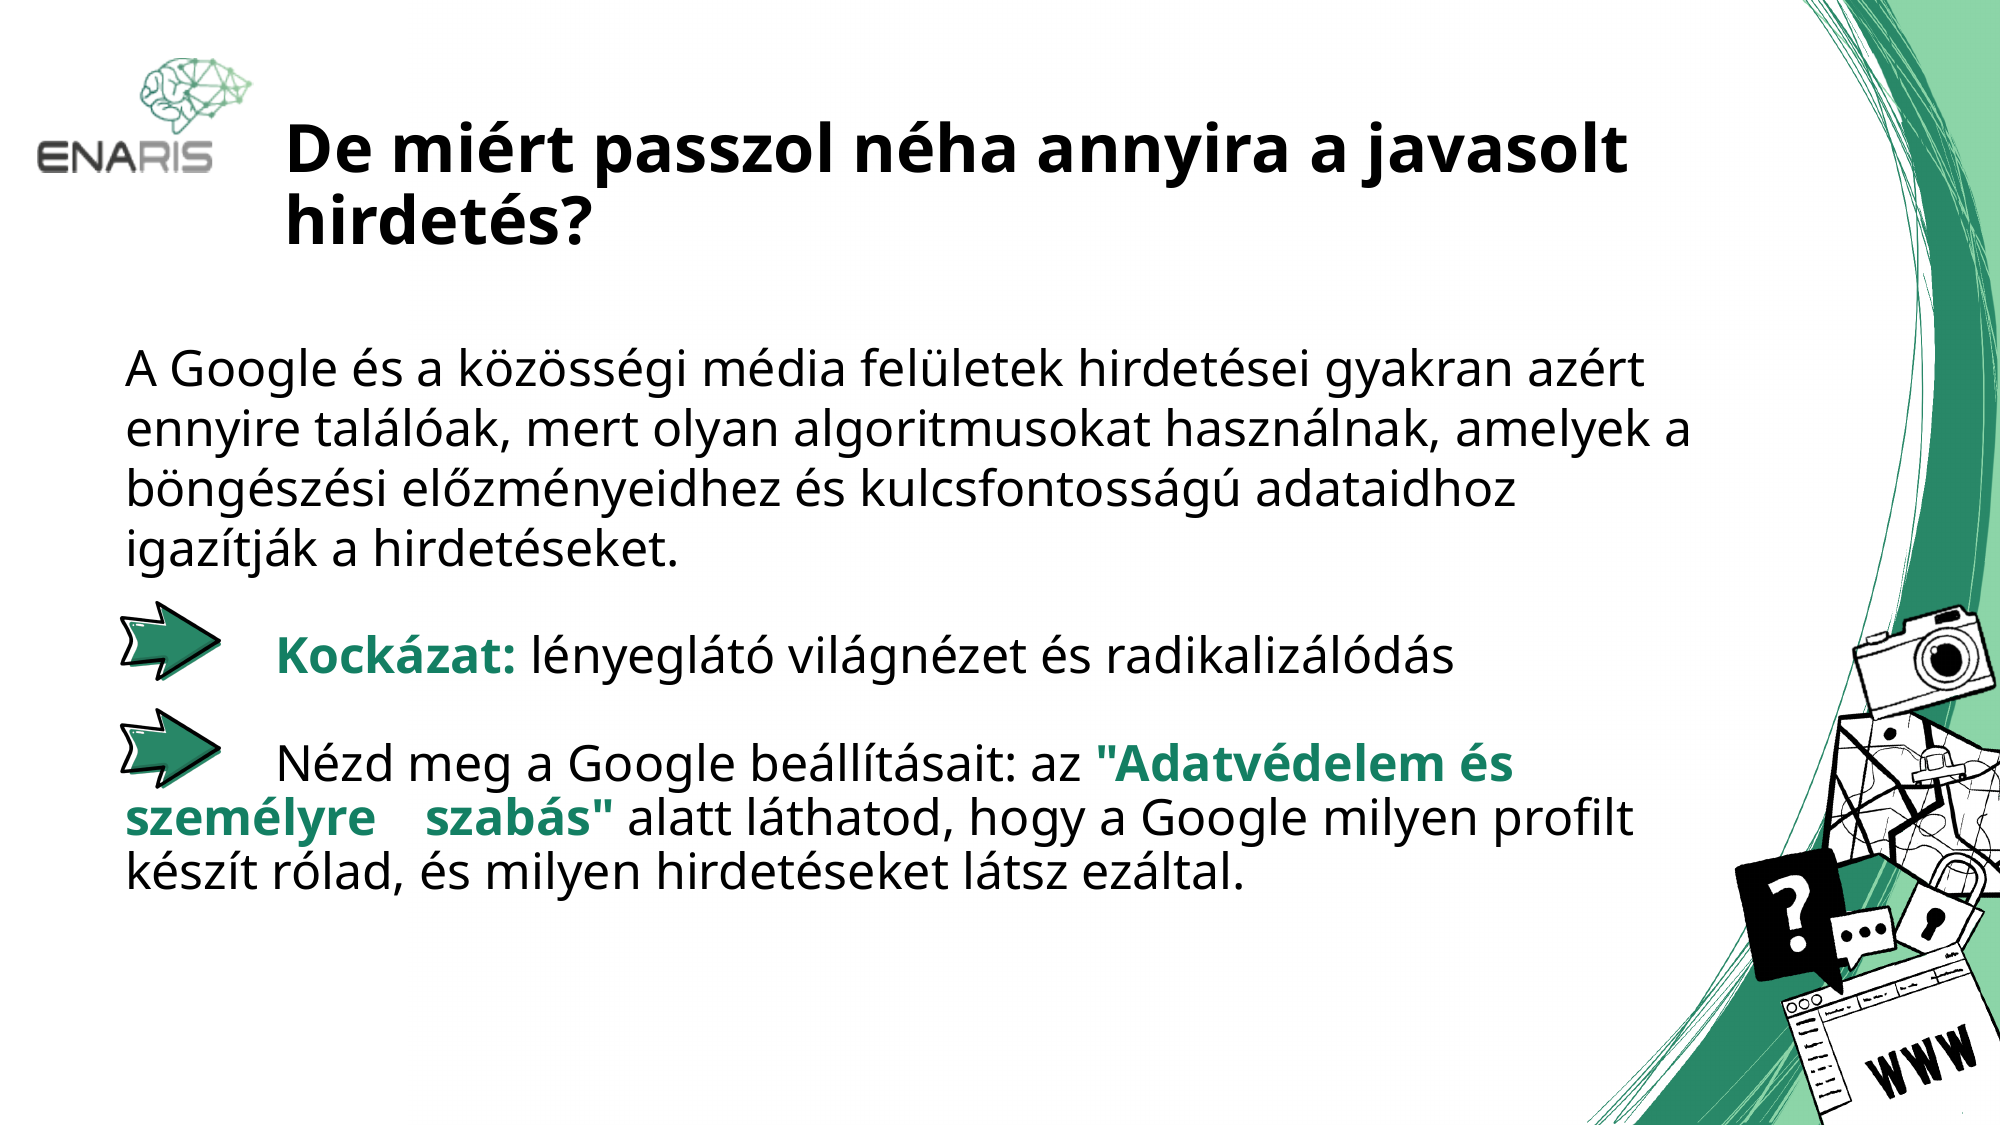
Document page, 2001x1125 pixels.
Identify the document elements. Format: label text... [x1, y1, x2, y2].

picture [408, 0, 2000, 1125]
picture [109, 582, 231, 811]
text_box A Google és a közösségi média felületek hirdetései gyakran azért ennyire találóak, mert olyan algoritmusokat használnak, amelyek a böngészési előzményeidhez és kulcsfontosságú adataidhoz igazítják a hirdetéseket. Kockázat: lényeglátó világnézet és radikalizálódás Nézd meg a Google beállításait: az "Adatvédelem és személyre szabás" alatt láthatod, hogy a Google milyen profilt készít rólad, és milyen hirdetéseket látsz ezáltal. [109, 287, 1731, 1038]
picture [37, 58, 254, 173]
title De miért passzol néha annyira a javasolt hirdetés? [269, 71, 1731, 287]
